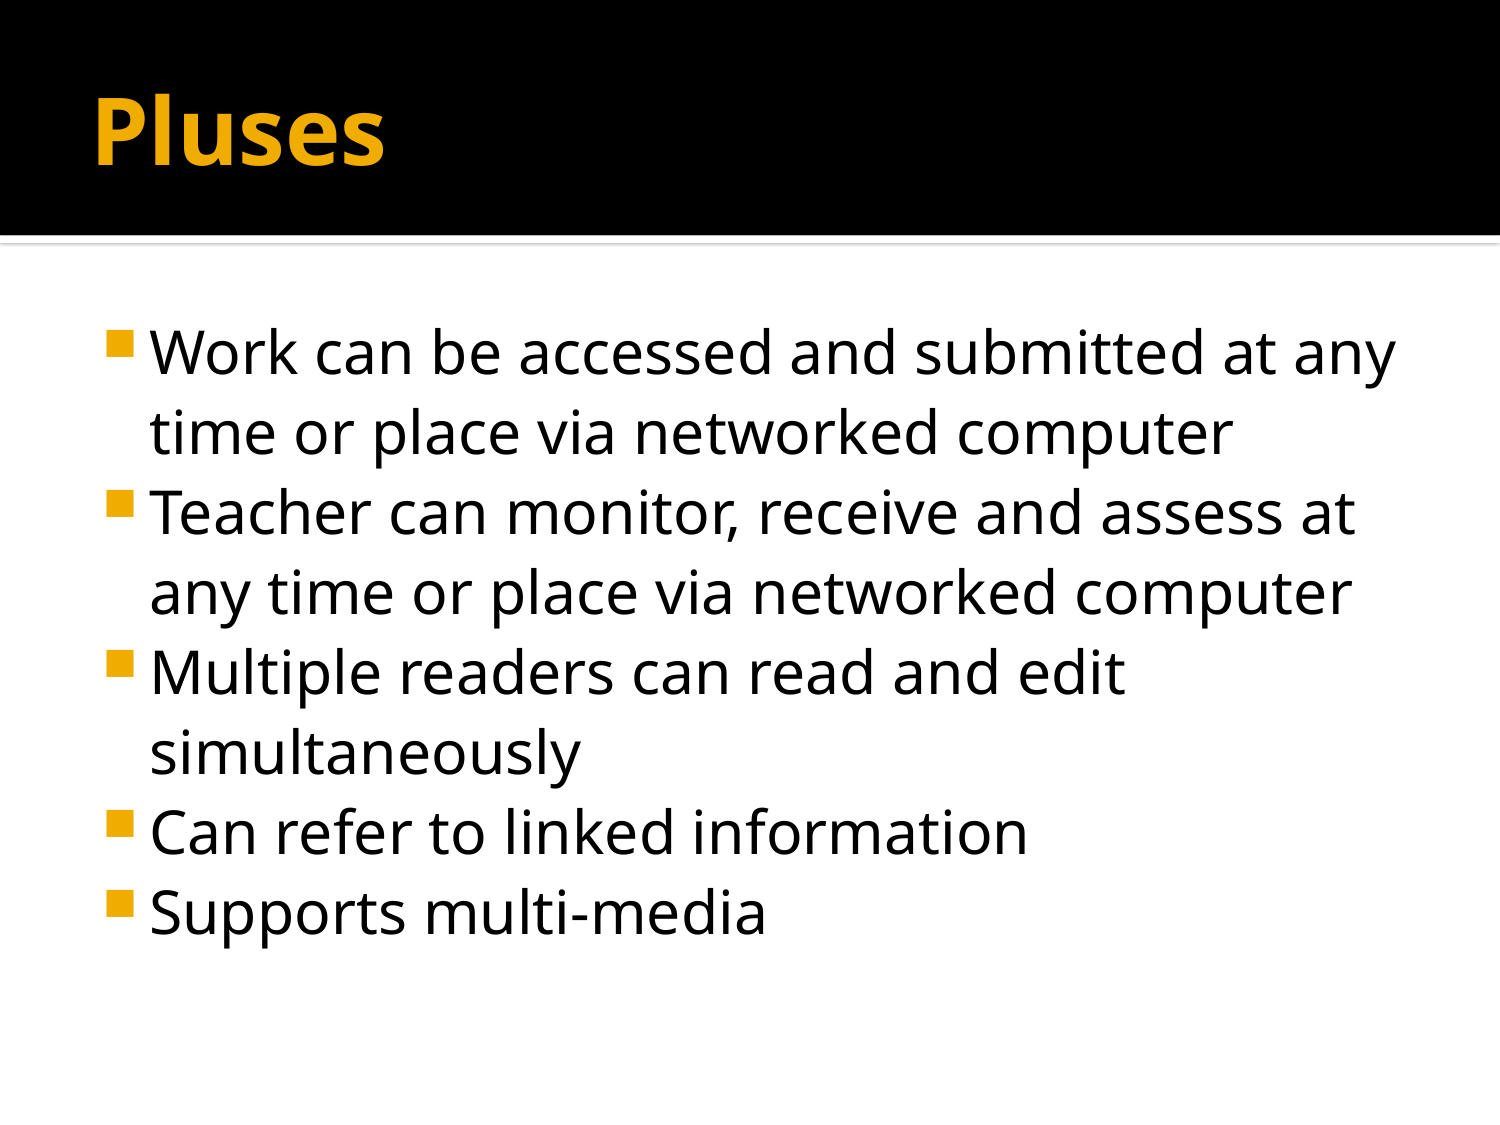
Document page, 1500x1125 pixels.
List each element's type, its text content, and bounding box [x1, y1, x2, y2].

list Work can be accessed and submitted at any time or place via networked computer Teacher can monitor, receive and assess at any time or place via networked computer Multiple readers can read and edit simultaneously Can refer to linked information Supports multi-media [75, 291, 1425, 1050]
title Pluses [75, 25, 1425, 231]
